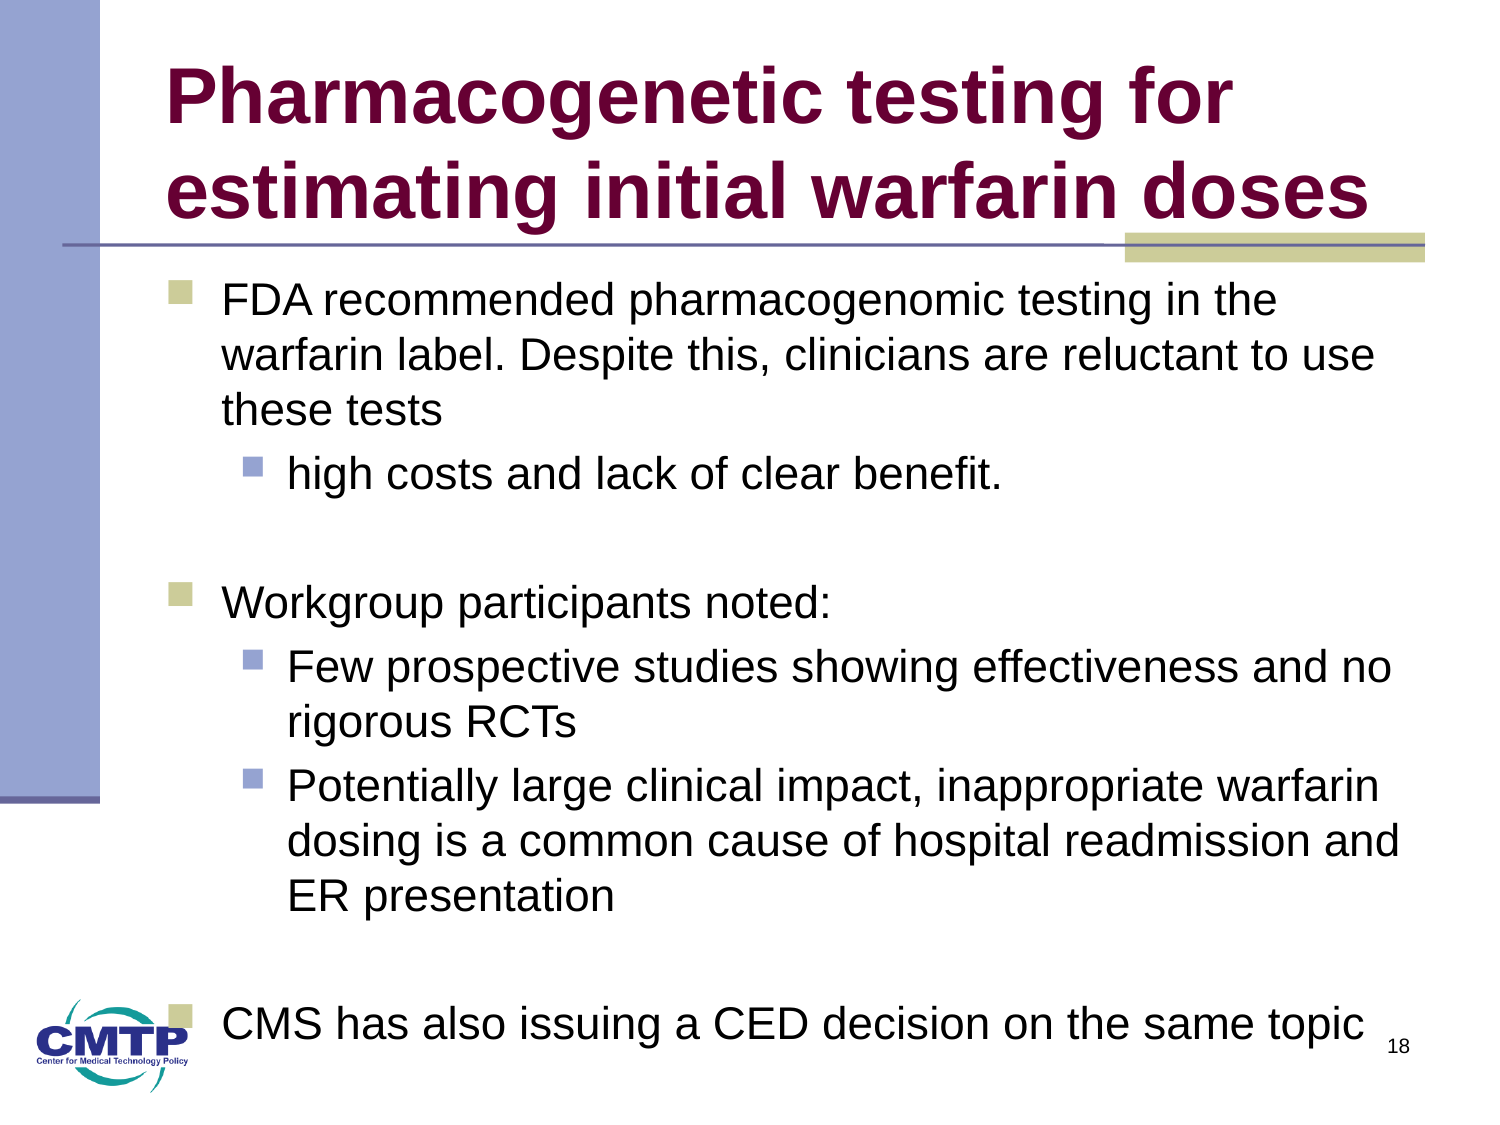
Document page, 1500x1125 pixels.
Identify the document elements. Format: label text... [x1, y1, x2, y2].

list FDA recommended pharmacogenomic testing in the warfarin label. Despite this, clinicians are reluctant to use these tests high costs and lack of clear benefit. Workgroup participants noted: Few prospective studies showing effectiveness and no rigorous RCTs Potentially large clinical impact, inappropriate warfarin dosing is a common cause of hospital readmission and ER presentation CMS has also issuing a CED decision on the same topic [149, 262, 1426, 1006]
slide_number 18 [1112, 1024, 1426, 1101]
picture [34, 999, 188, 1093]
title Pharmacogenetic testing for estimating initial warfarin doses [149, 45, 1426, 234]
